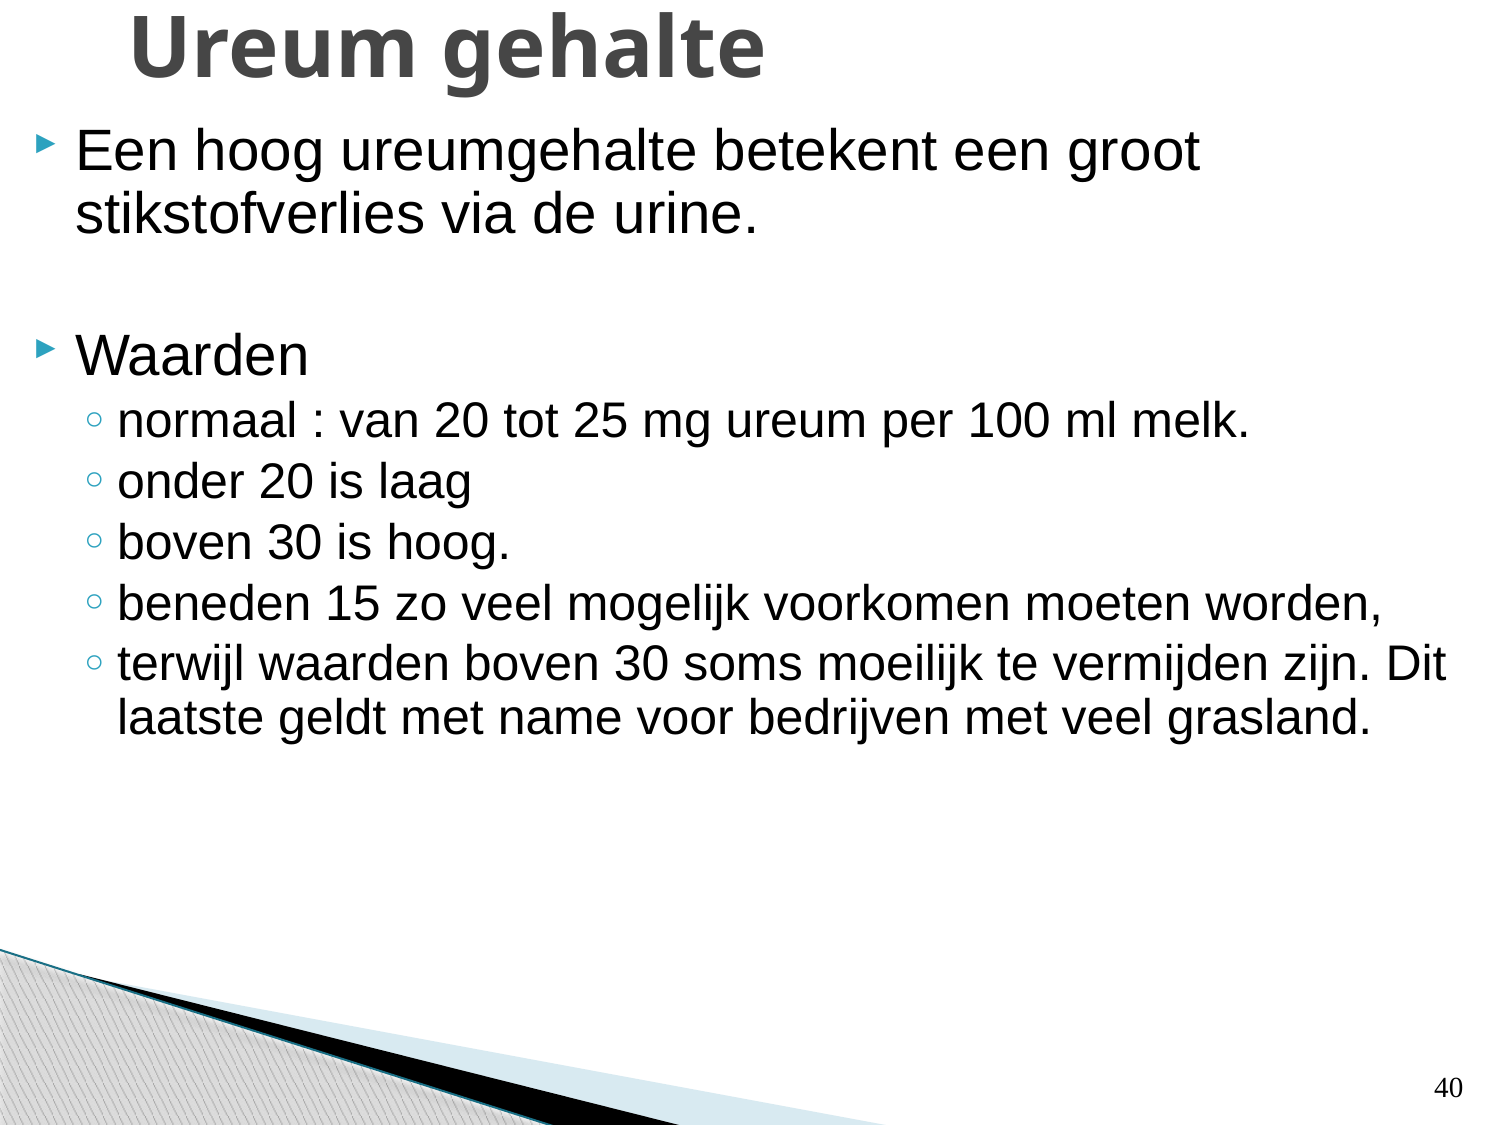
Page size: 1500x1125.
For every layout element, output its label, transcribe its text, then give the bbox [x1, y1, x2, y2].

title Ureum gehalte [112, 0, 1388, 138]
list Een hoog ureumgehalte betekent een groot stikstofverlies via de urine. Waarden normaal : van 20 tot 25 mg ureum per 100 ml melk. onder 20 is laag boven 30 is hoog. beneden 15 zo veel mogelijk voorkomen moeten worden, terwijl waarden boven 30 soms moeilijk te vermijden zijn. Dit laatste geldt met name voor bedrijven met veel grasland. [0, 112, 1500, 1125]
slide_number 40 [1418, 1051, 1479, 1112]
